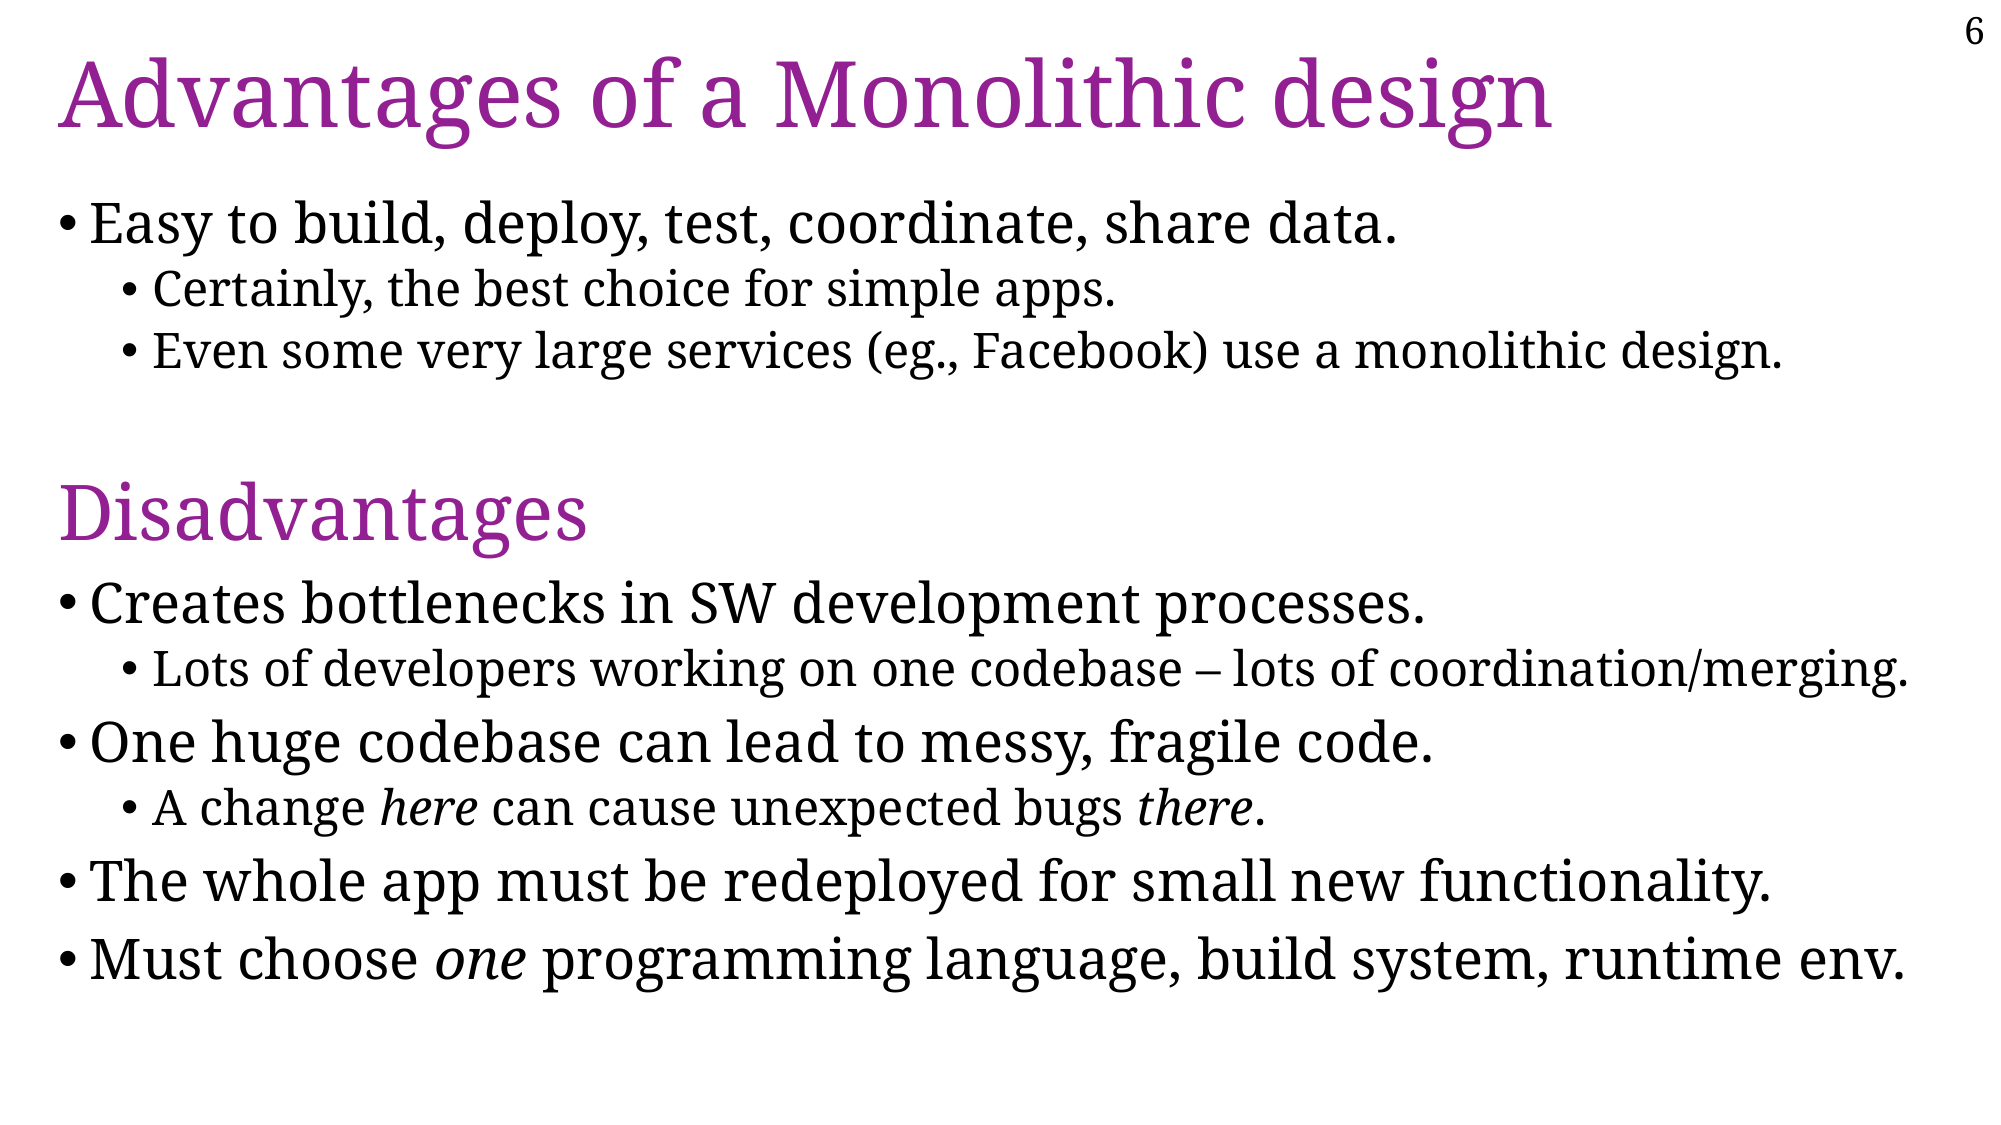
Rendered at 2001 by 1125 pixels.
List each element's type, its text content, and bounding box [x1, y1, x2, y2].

title Advantages of a Monolithic design [43, 25, 1953, 171]
text_box 6 [1901, 0, 2000, 60]
list Easy to build, deploy, test, coordinate, share data. Certainly, the best choice for simple apps. Even some very large services (eg., Facebook) use a monolithic design. Disadvantages Creates bottlenecks in SW development processes. Lots of developers working on one codebase – lots of coordination/merging. One huge codebase can lead to messy, fragile code. A change here can cause unexpected bugs there. The whole app must be redeployed for small new functionality. Must choose one programming language, build system, runtime env. [43, 188, 1953, 1106]
